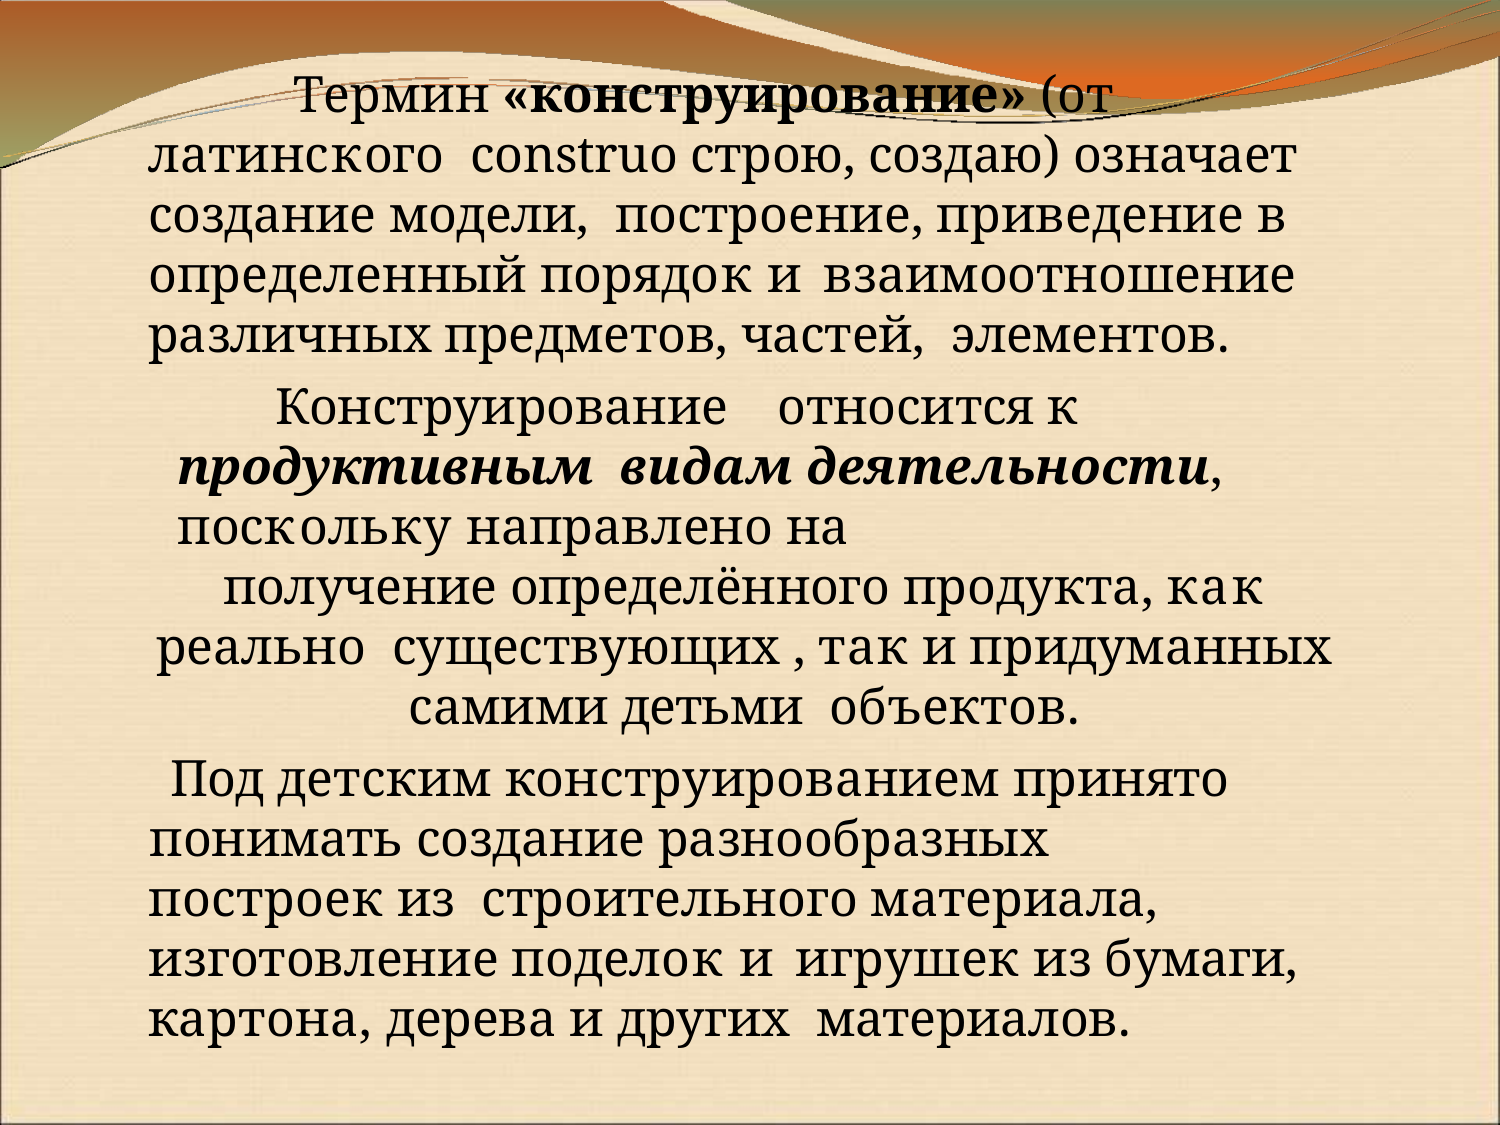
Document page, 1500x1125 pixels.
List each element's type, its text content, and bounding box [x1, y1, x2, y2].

picture [0, 0, 1500, 1125]
text_box Термин «конструирование» (от латинского construo строю, создаю) означает создание модели, построение, приведение в определенный порядок и взаимоотношение различных предметов, частей, элементов. Конструирование относится к продуктивным видам деятельности, поскольку направлено на получение определённого продукта, как реально существующих , так и придуманных самими детьми объектов. Под детским конструированием принято понимать создание разнообразных построек из строительного материала, изготовление поделок и игрушек из бумаги, картона, дерева и других материалов. [146, 60, 1378, 1047]
